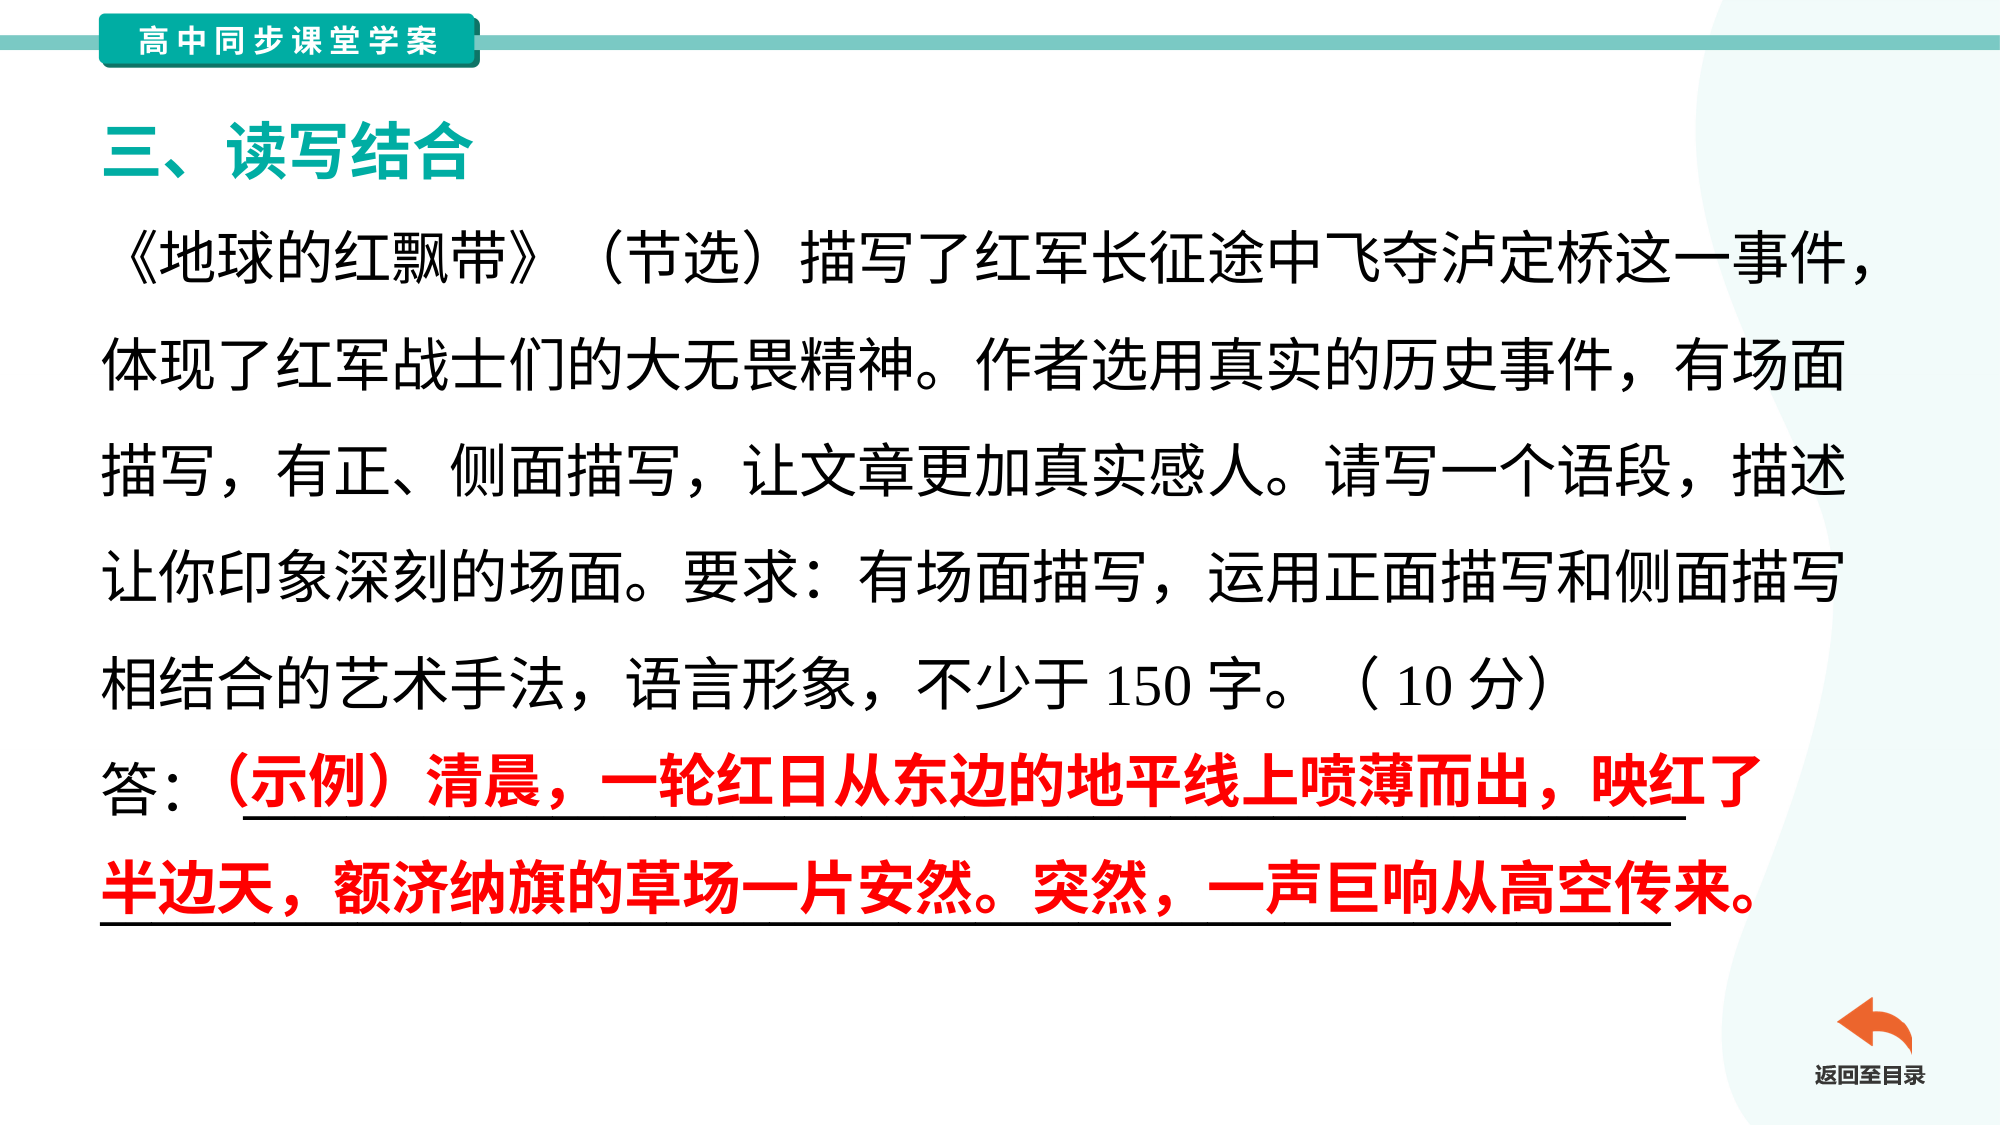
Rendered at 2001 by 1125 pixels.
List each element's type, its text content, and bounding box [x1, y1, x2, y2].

picture [0, 0, 2000, 1125]
text_box 三、读写结合 [100, 76, 1899, 185]
text_box 《地球的红飘带》（节选）描写了红军长征途中飞夺泸定桥这一事件， 体现了红军战士们的大无畏精神。作者选用真实的历史事件，有场面 描写，有正、侧面描写，让文章更加真实感人。请写一个语段，描述 让你印象深刻的场面。要求：有场面描写，运用正面描写和侧面描写 相结合的艺术手法，语言形象，不少于150字。（10分） 答： ________________________________________________________ _____________________________________________________________ [100, 185, 1899, 708]
text_box 《地球的红飘带》（节选）描写了红军长征途中飞夺泸定桥这一事件， 体现了红军战士们的大无畏精神。作者选用真实的历史事件，有场面 描写，有正、侧面描写，让文章更加真实感人。请写一个语段，描述 让你印象深刻的场面。要求：有场面描写，运用正面描写和侧面描写 相结合的艺术手法，语言形象，不少于150字。（10分） 答： ________________________________________________________ _____________________________________________________________ [100, 921, 1899, 930]
text_box （示例）清晨，一轮红日从东边的地平线上喷薄而出，映红了 半边天，额济纳旗的草场一片安然。突然，一声巨响从高空传来。 [100, 708, 1899, 921]
